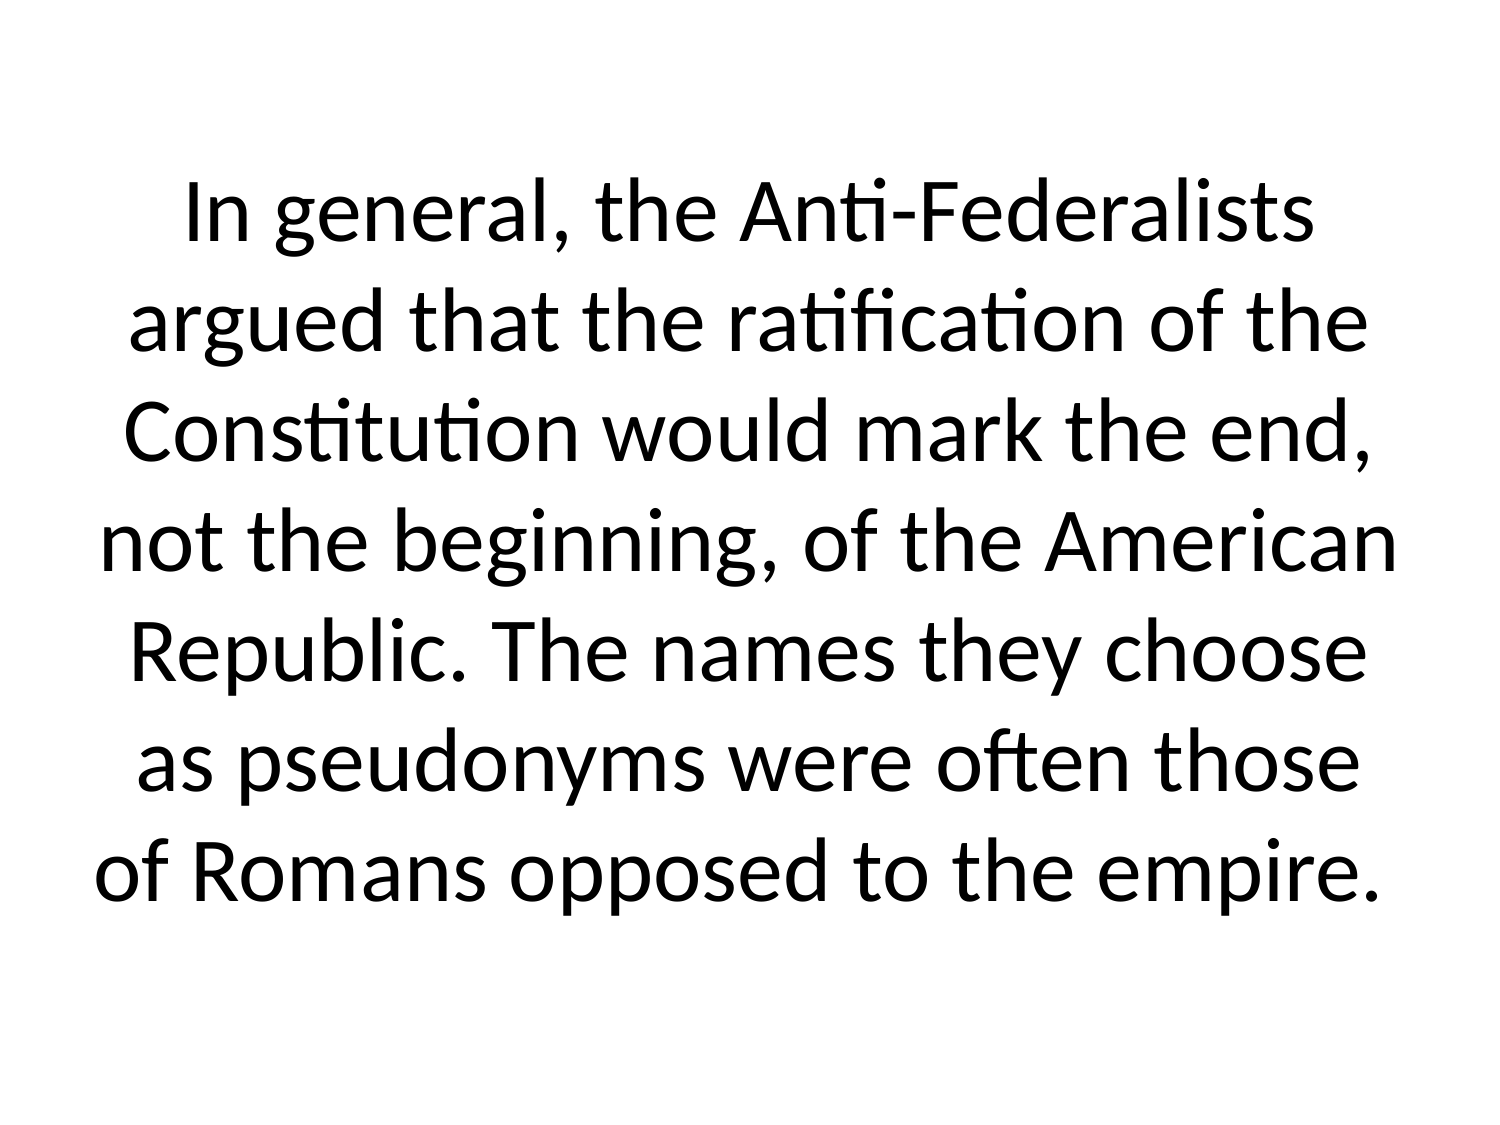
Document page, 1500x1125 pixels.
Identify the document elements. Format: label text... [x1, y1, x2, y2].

title In general, the Anti-Federalists argued that the ratification of the Constitution would mark the end, not the beginning, of the American Republic. The names they choose as pseudonyms were often those of Romans opposed to the empire. [75, 45, 1425, 1025]
